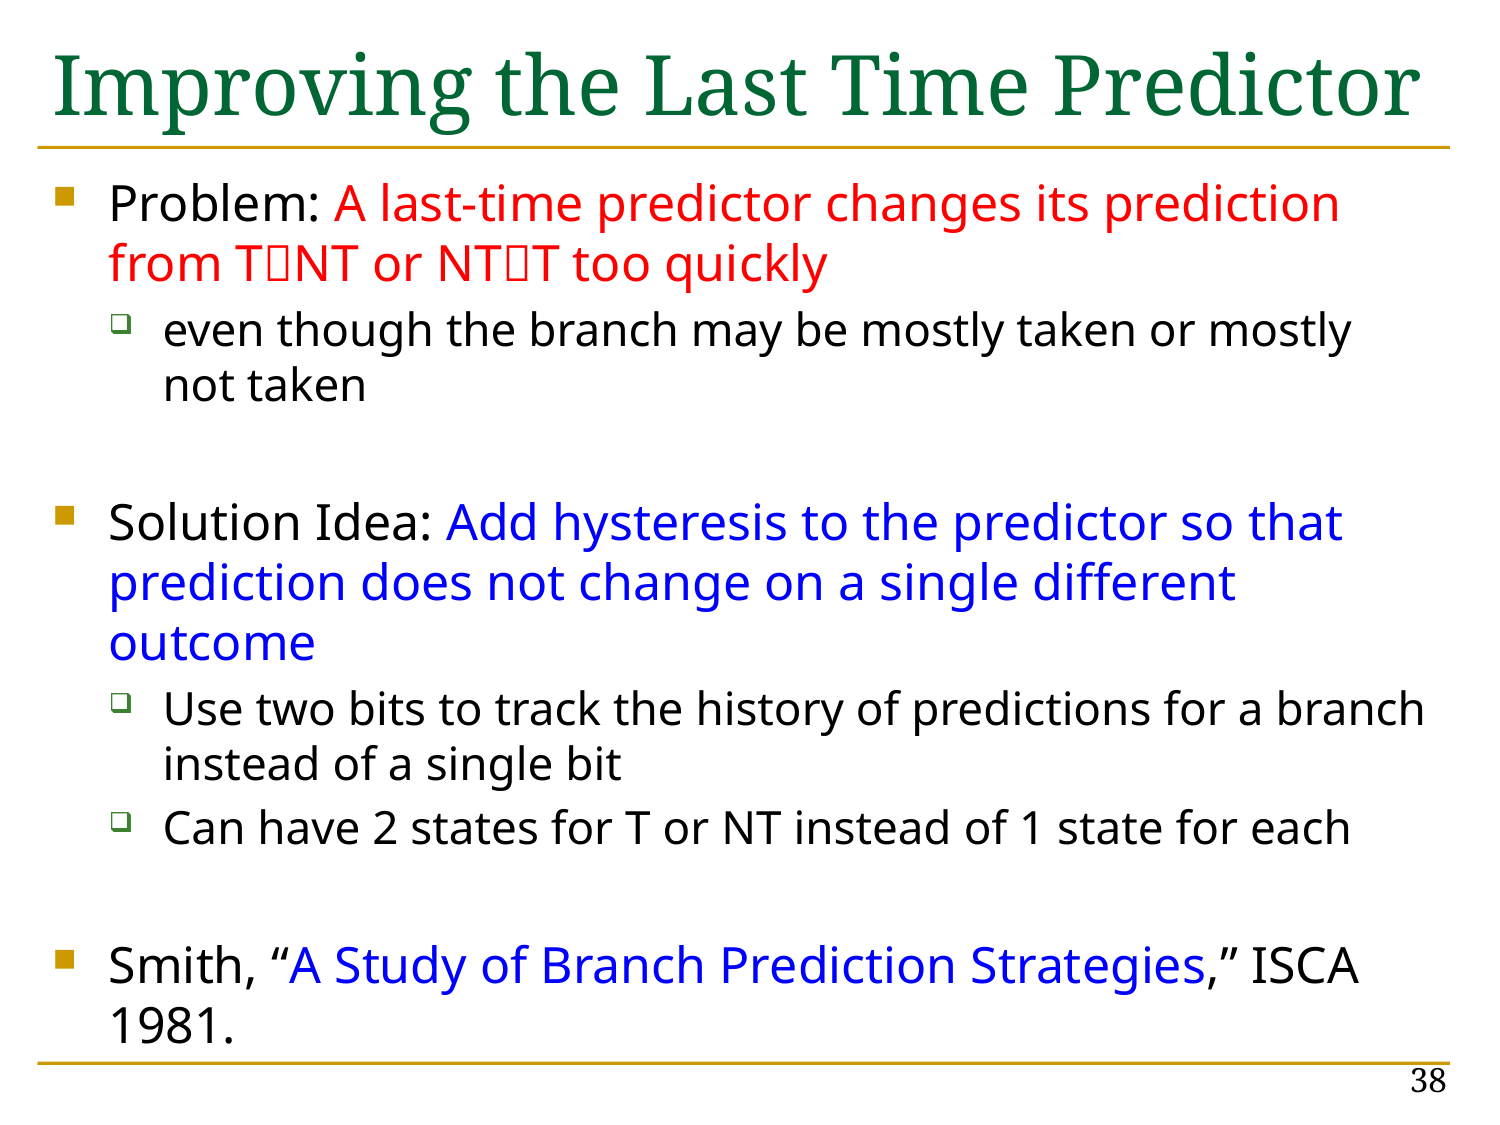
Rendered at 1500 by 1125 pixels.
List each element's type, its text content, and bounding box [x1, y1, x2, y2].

list Problem: A last-time predictor changes its prediction from TNT or NTT too quickly even though the branch may be mostly taken or mostly not taken Solution Idea: Add hysteresis to the predictor so that prediction does not change on a single different outcome Use two bits to track the history of predictions for a branch instead of a single bit Can have 2 states for T or NT instead of 1 state for each Smith, “A Study of Branch Prediction Strategies,” ISCA 1981. [37, 163, 1450, 1016]
title Improving the Last Time Predictor [37, 24, 1450, 163]
slide_number 38 [1111, 1036, 1462, 1112]
